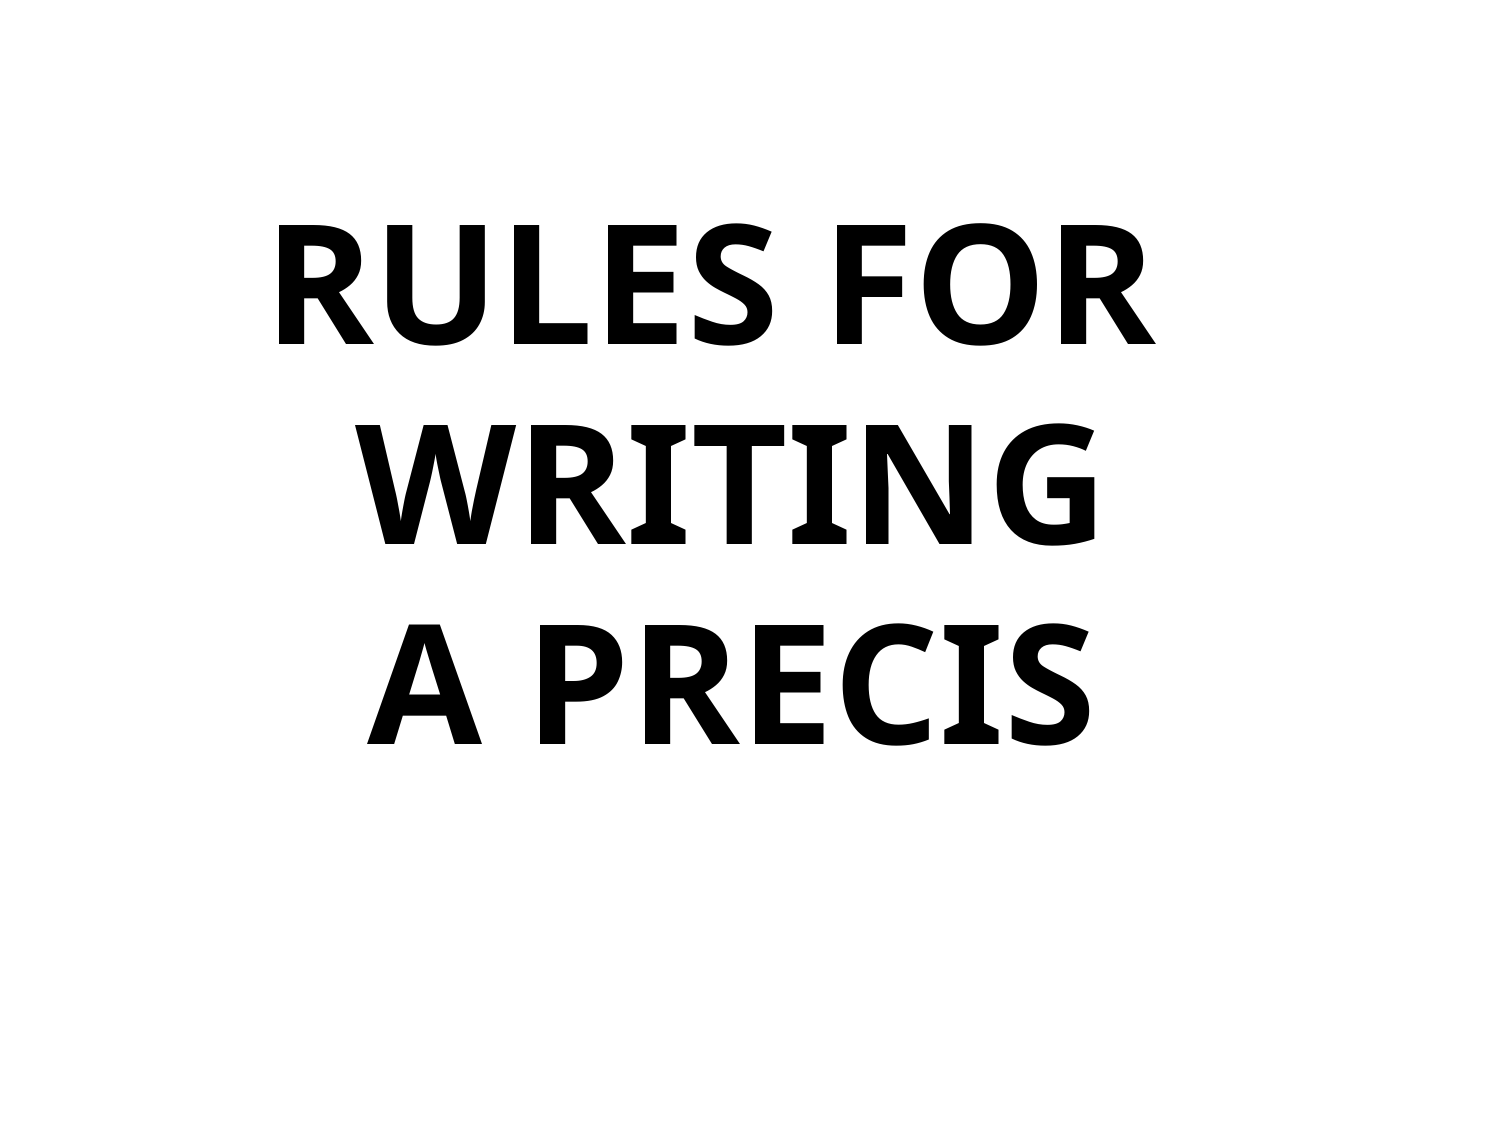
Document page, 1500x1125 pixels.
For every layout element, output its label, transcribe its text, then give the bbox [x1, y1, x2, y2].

text_box RULES FOR WRITING A PRECIS [100, 175, 1363, 778]
text_box [5, 135, 970, 824]
